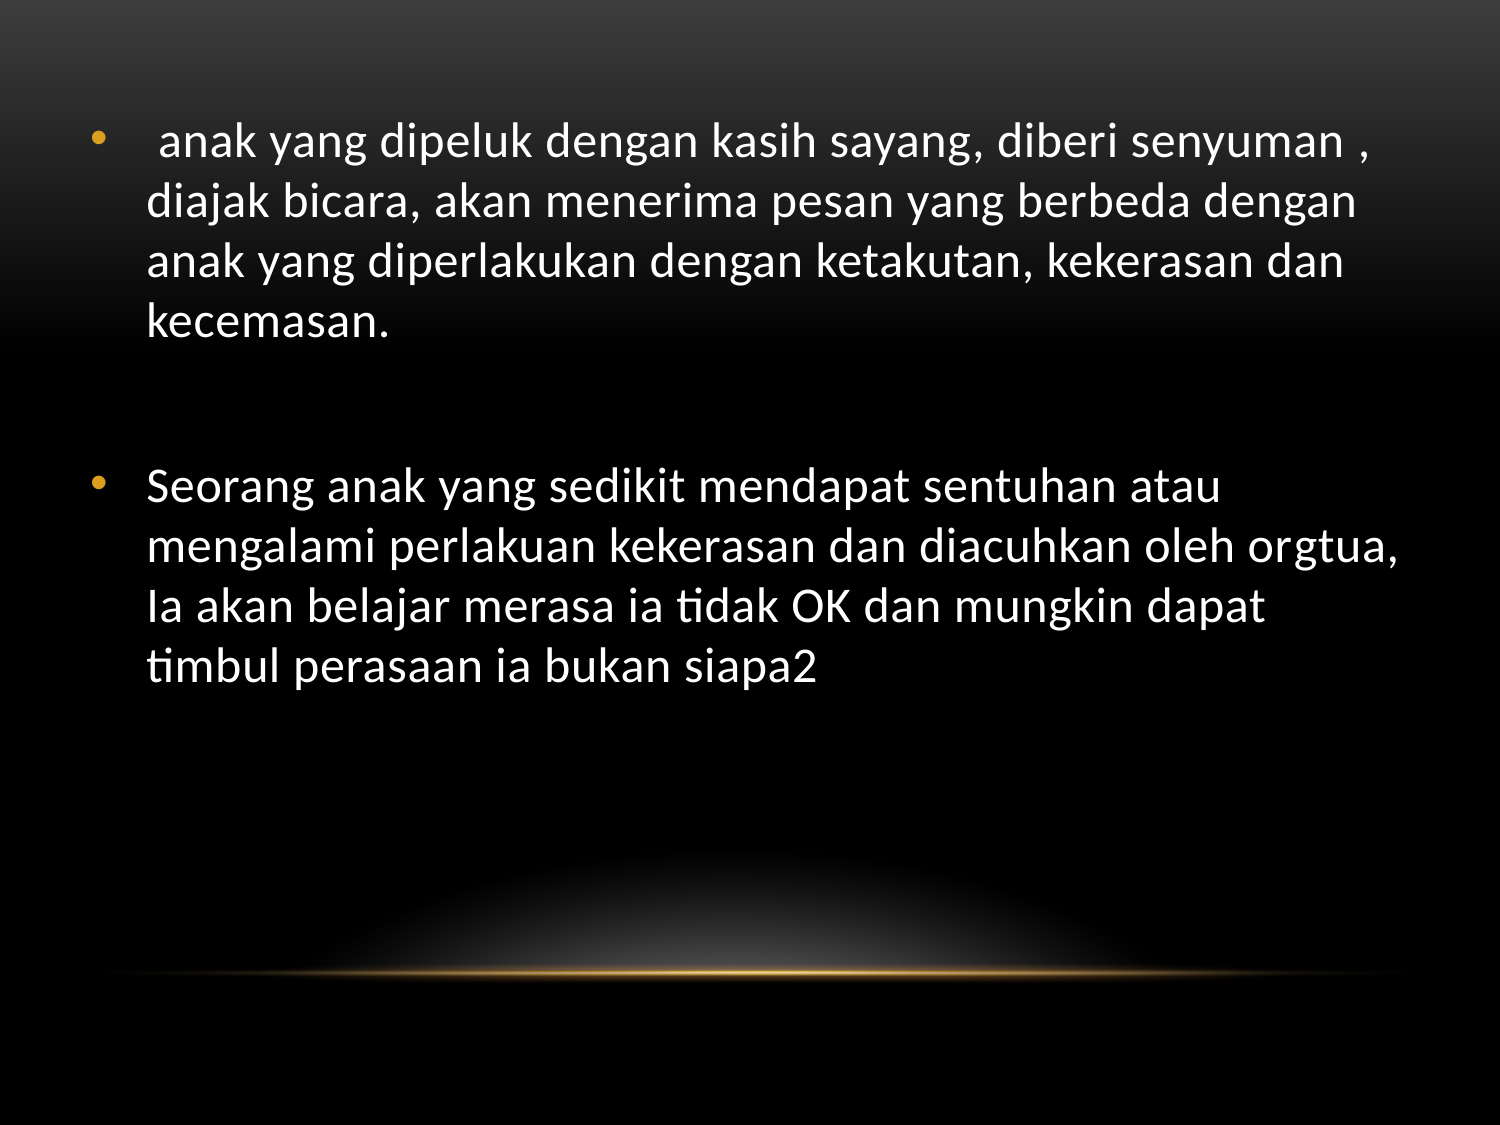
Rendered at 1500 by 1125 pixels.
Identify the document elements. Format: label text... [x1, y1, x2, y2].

list anak yang dipeluk dengan kasih sayang, diberi senyuman , diajak bicara, akan menerima pesan yang berbeda dengan anak yang diperlakukan dengan ketakutan, kekerasan dan kecemasan. Seorang anak yang sedikit mendapat sentuhan atau mengalami perlakuan kekerasan dan diacuhkan oleh orgtua, Ia akan belajar merasa ia tidak OK dan mungkin dapat timbul perasaan ia bukan siapa2 [75, 99, 1425, 1005]
picture [0, 0, 1500, 1125]
